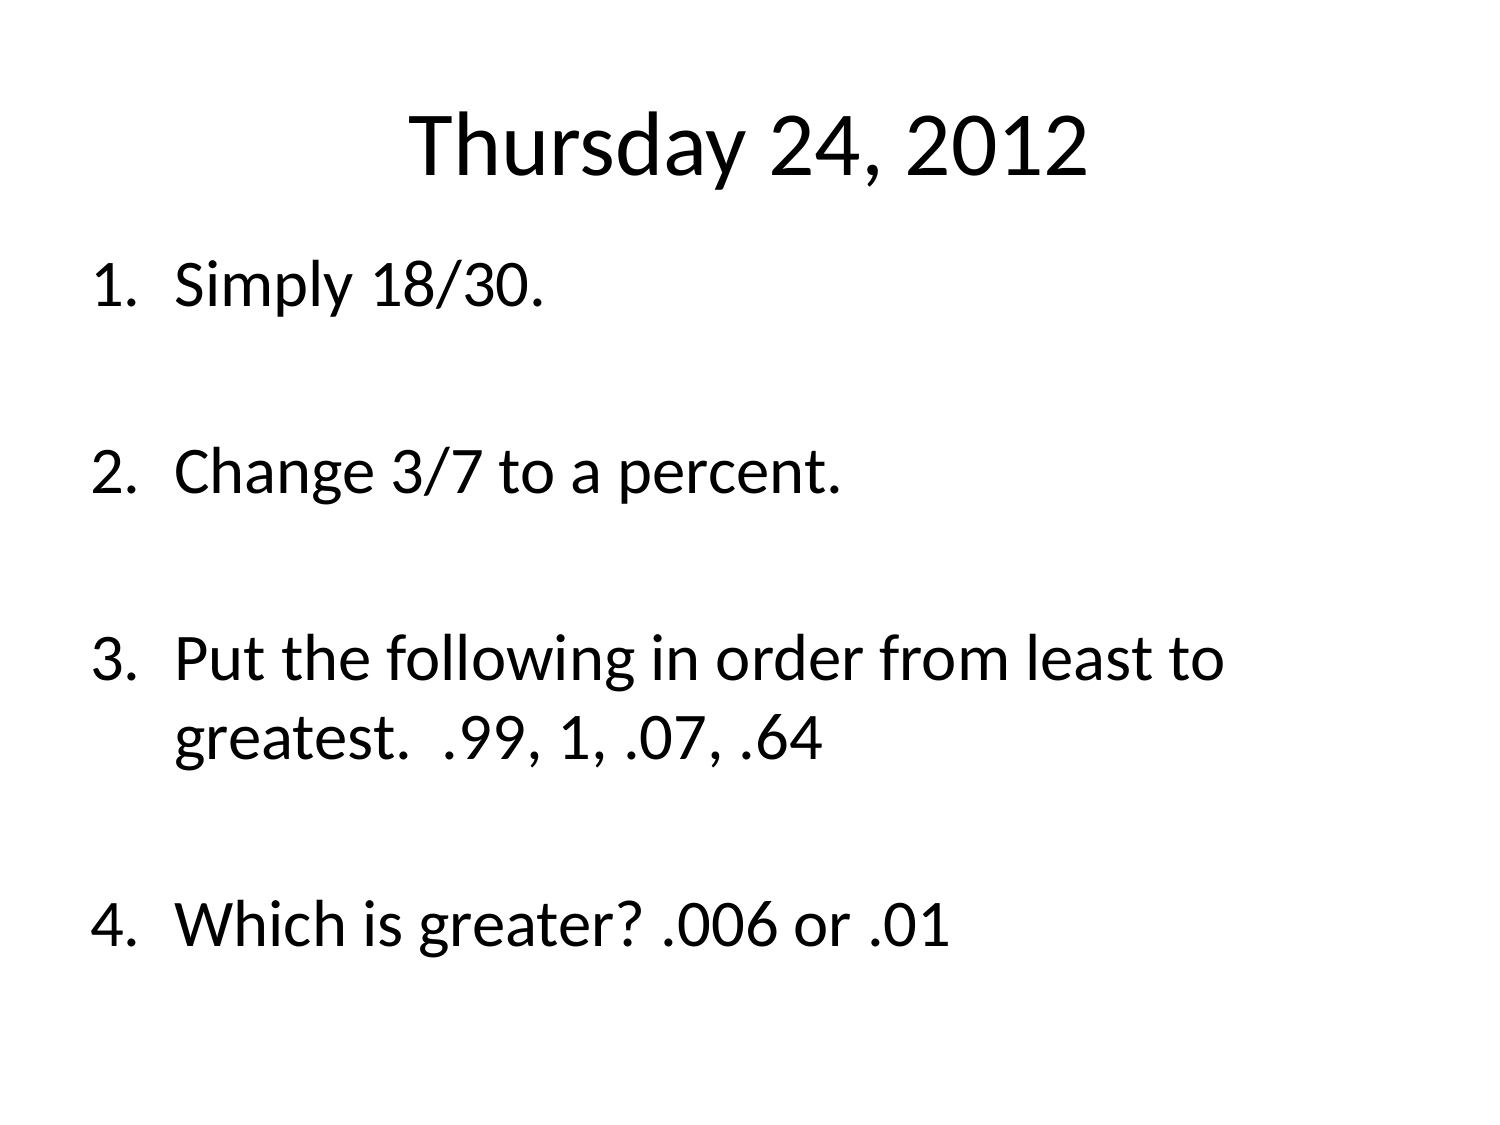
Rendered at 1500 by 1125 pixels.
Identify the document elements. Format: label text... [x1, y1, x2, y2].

list Simply 18/30. Change 3/7 to a percent. Put the following in order from least to greatest. .99, 1, .07, .64 Which is greater? .006 or .01 [75, 232, 1425, 1070]
title Thursday 24, 2012 [75, 45, 1425, 232]
